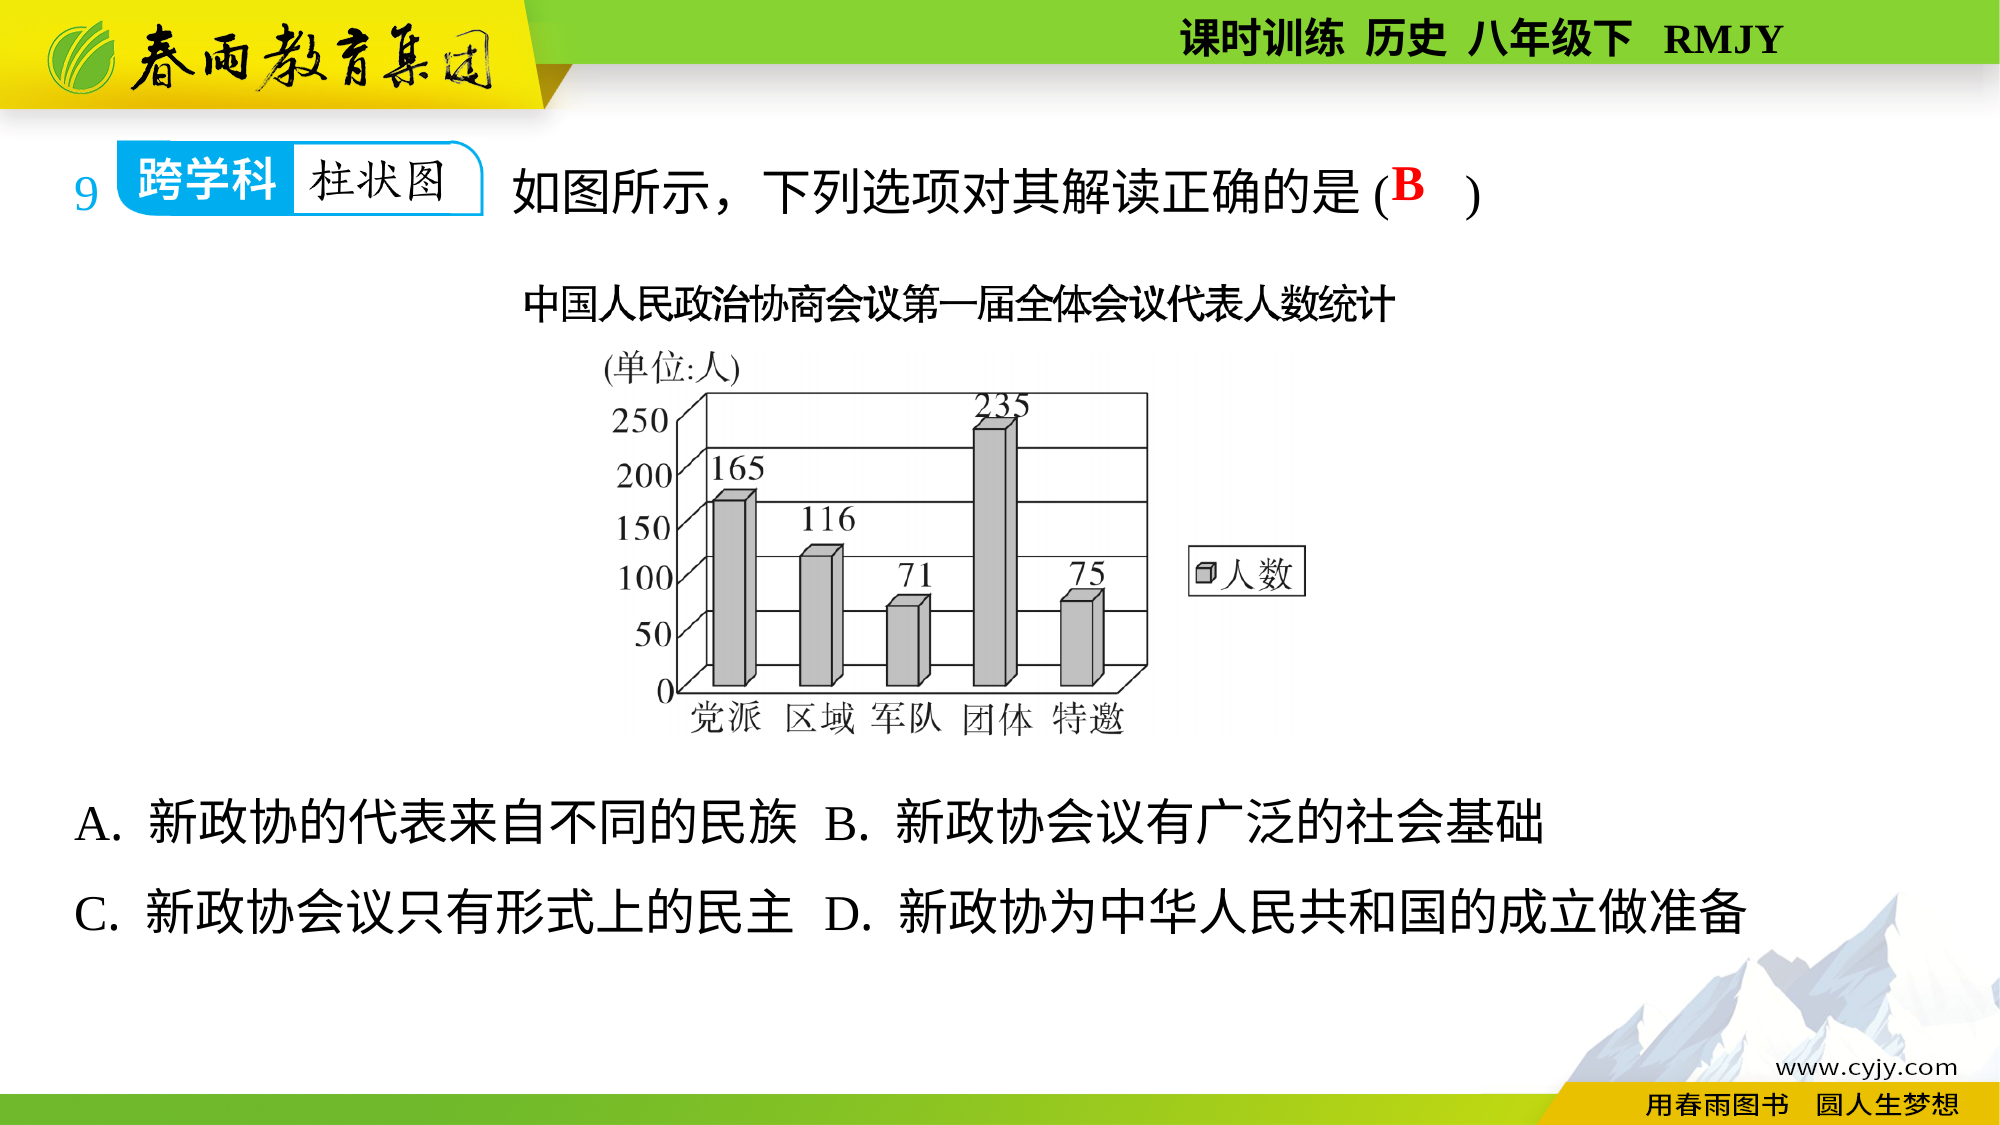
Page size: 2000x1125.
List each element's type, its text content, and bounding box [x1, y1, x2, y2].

list 9 如图所示，下列选项对其解读正确的是( ) A. 新政协的代表来自不同的民族 B. 新政协会议有广泛的社会基础 C. 新政协会议只有形式上的民主 D. 新政协为中华人民共和国的成立做准备 [59, 122, 1944, 956]
text_box B [1376, 143, 1440, 219]
picture [0, 0, 2000, 1125]
